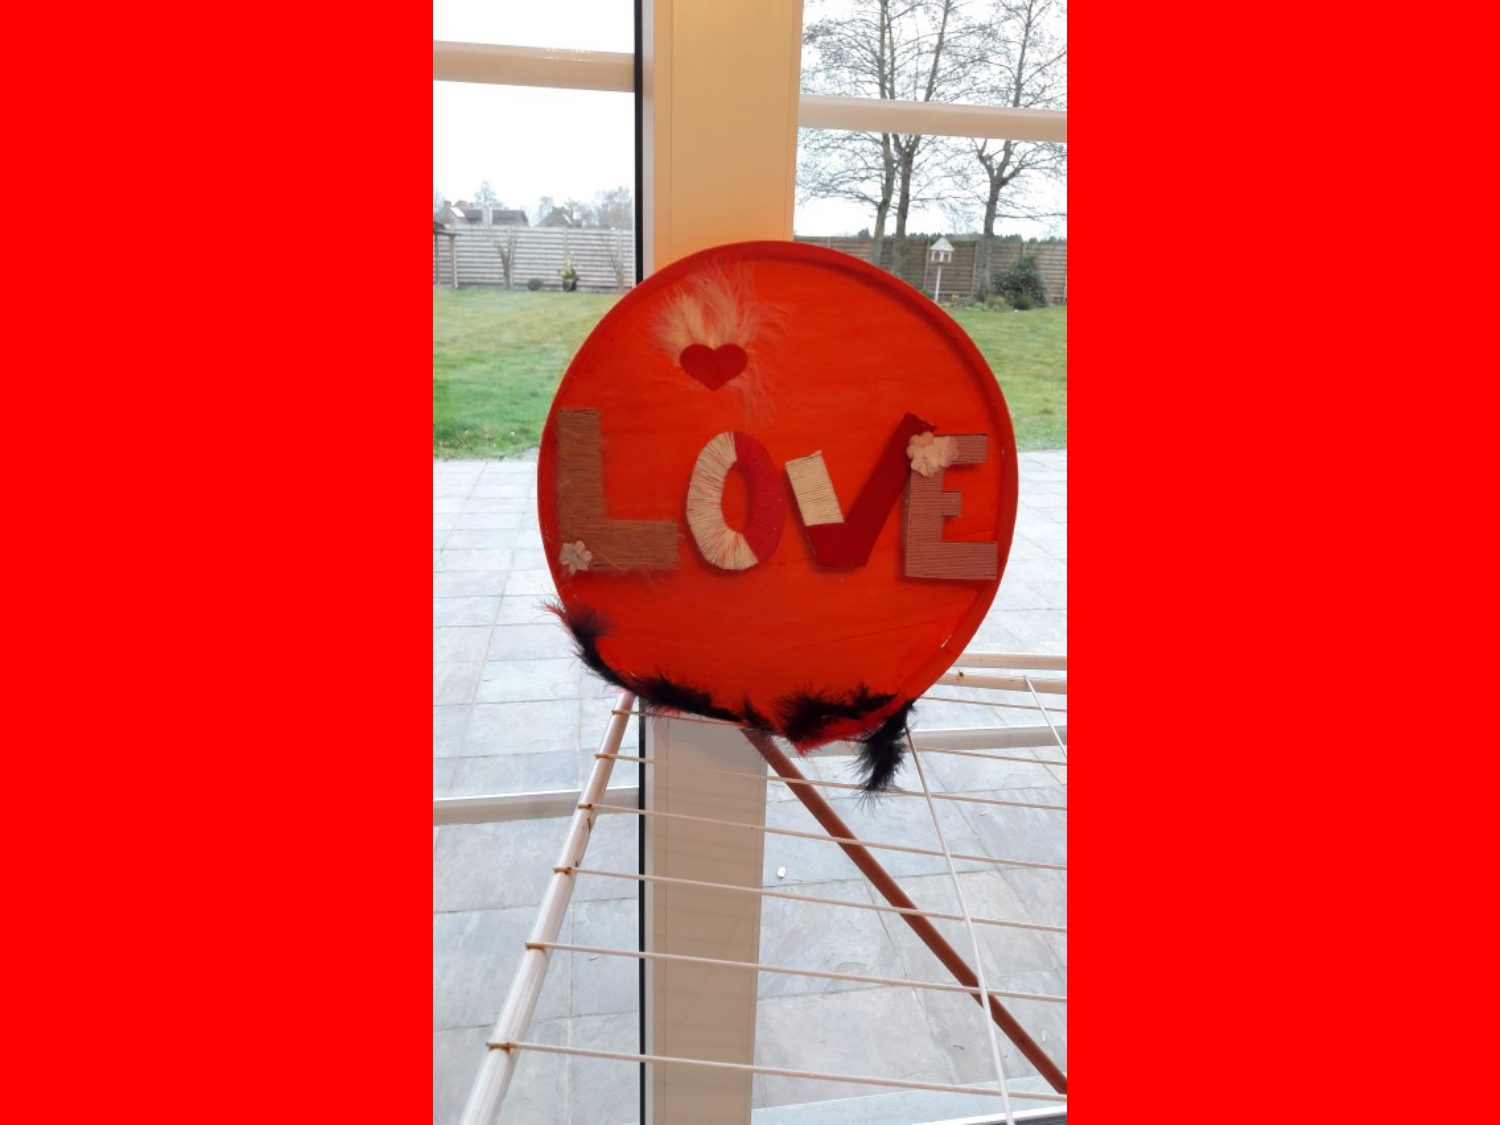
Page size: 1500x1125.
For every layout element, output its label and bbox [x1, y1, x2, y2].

picture [433, 0, 1067, 1125]
